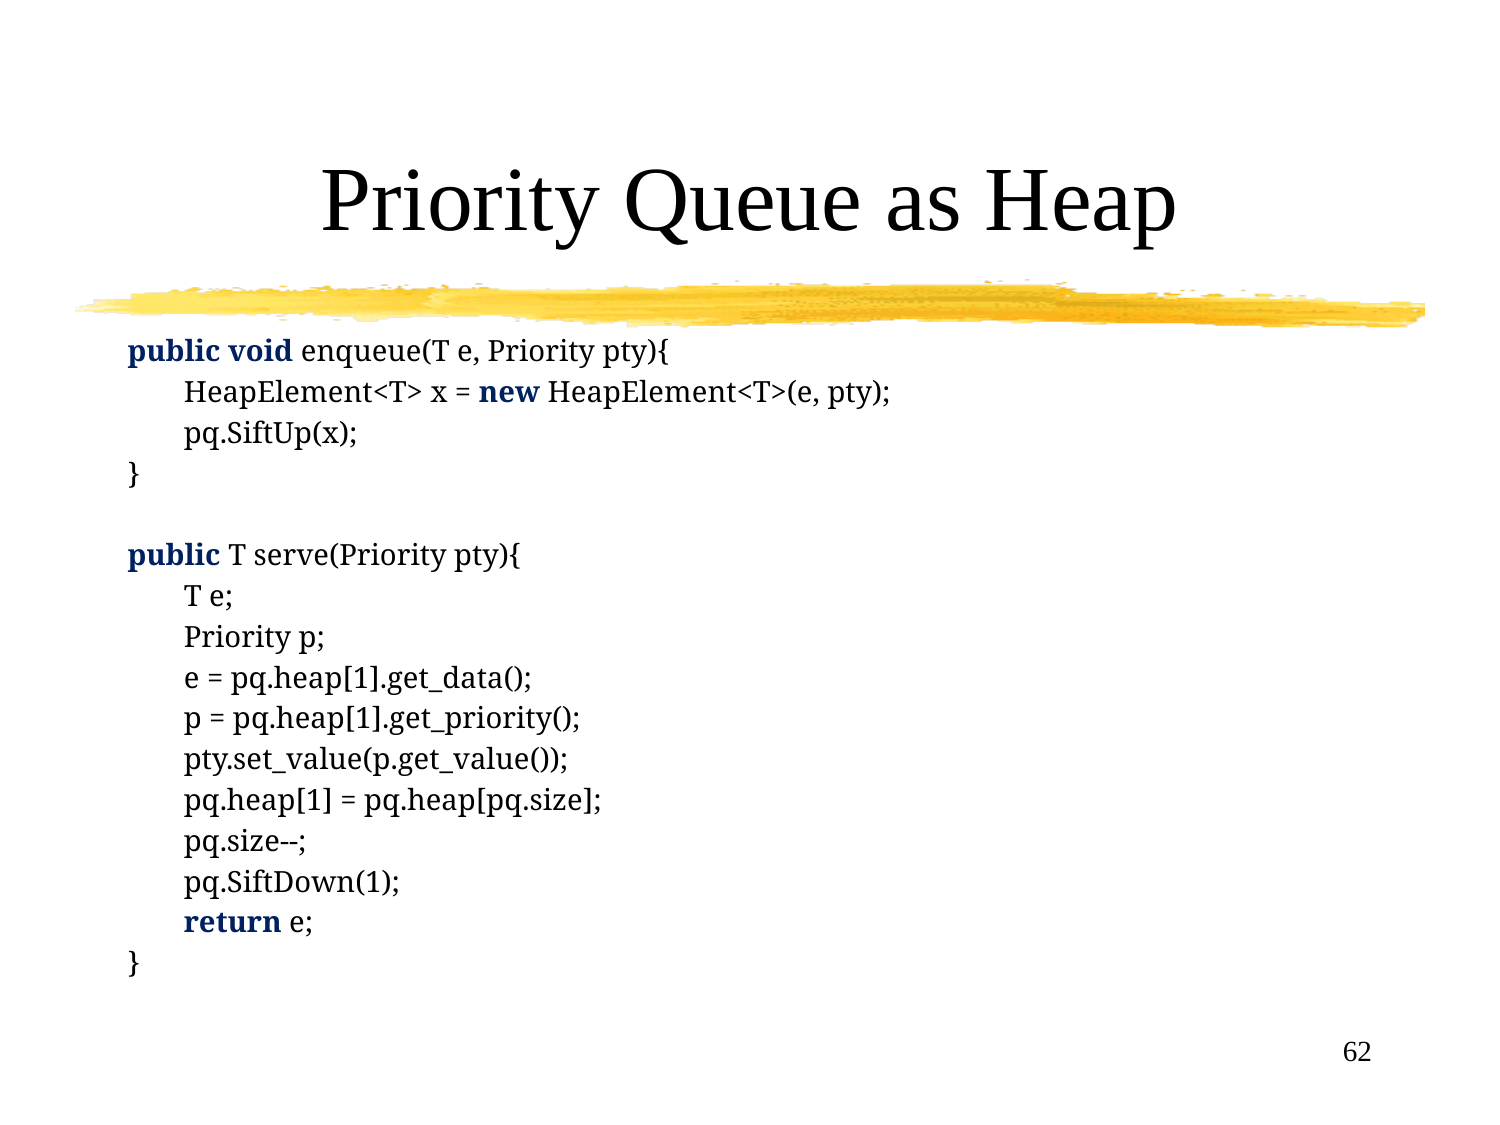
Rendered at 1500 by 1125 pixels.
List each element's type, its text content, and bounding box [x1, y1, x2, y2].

picture [75, 274, 1425, 338]
list public void enqueue(T e, Priority pty){ HeapElement<T> x = new HeapElement<T>(e, pty); pq.SiftUp(x); } public T serve(Priority pty){ T e; Priority p; e = pq.heap[1].get_data(); p = pq.heap[1].get_priority(); pty.set_value(p.get_value()); pq.heap[1] = pq.heap[pq.size]; pq.size--; pq.SiftDown(1); return e; } [112, 324, 1388, 1001]
slide_number 62 [1074, 1024, 1388, 1101]
title Priority Queue as Heap [112, 99, 1388, 288]
